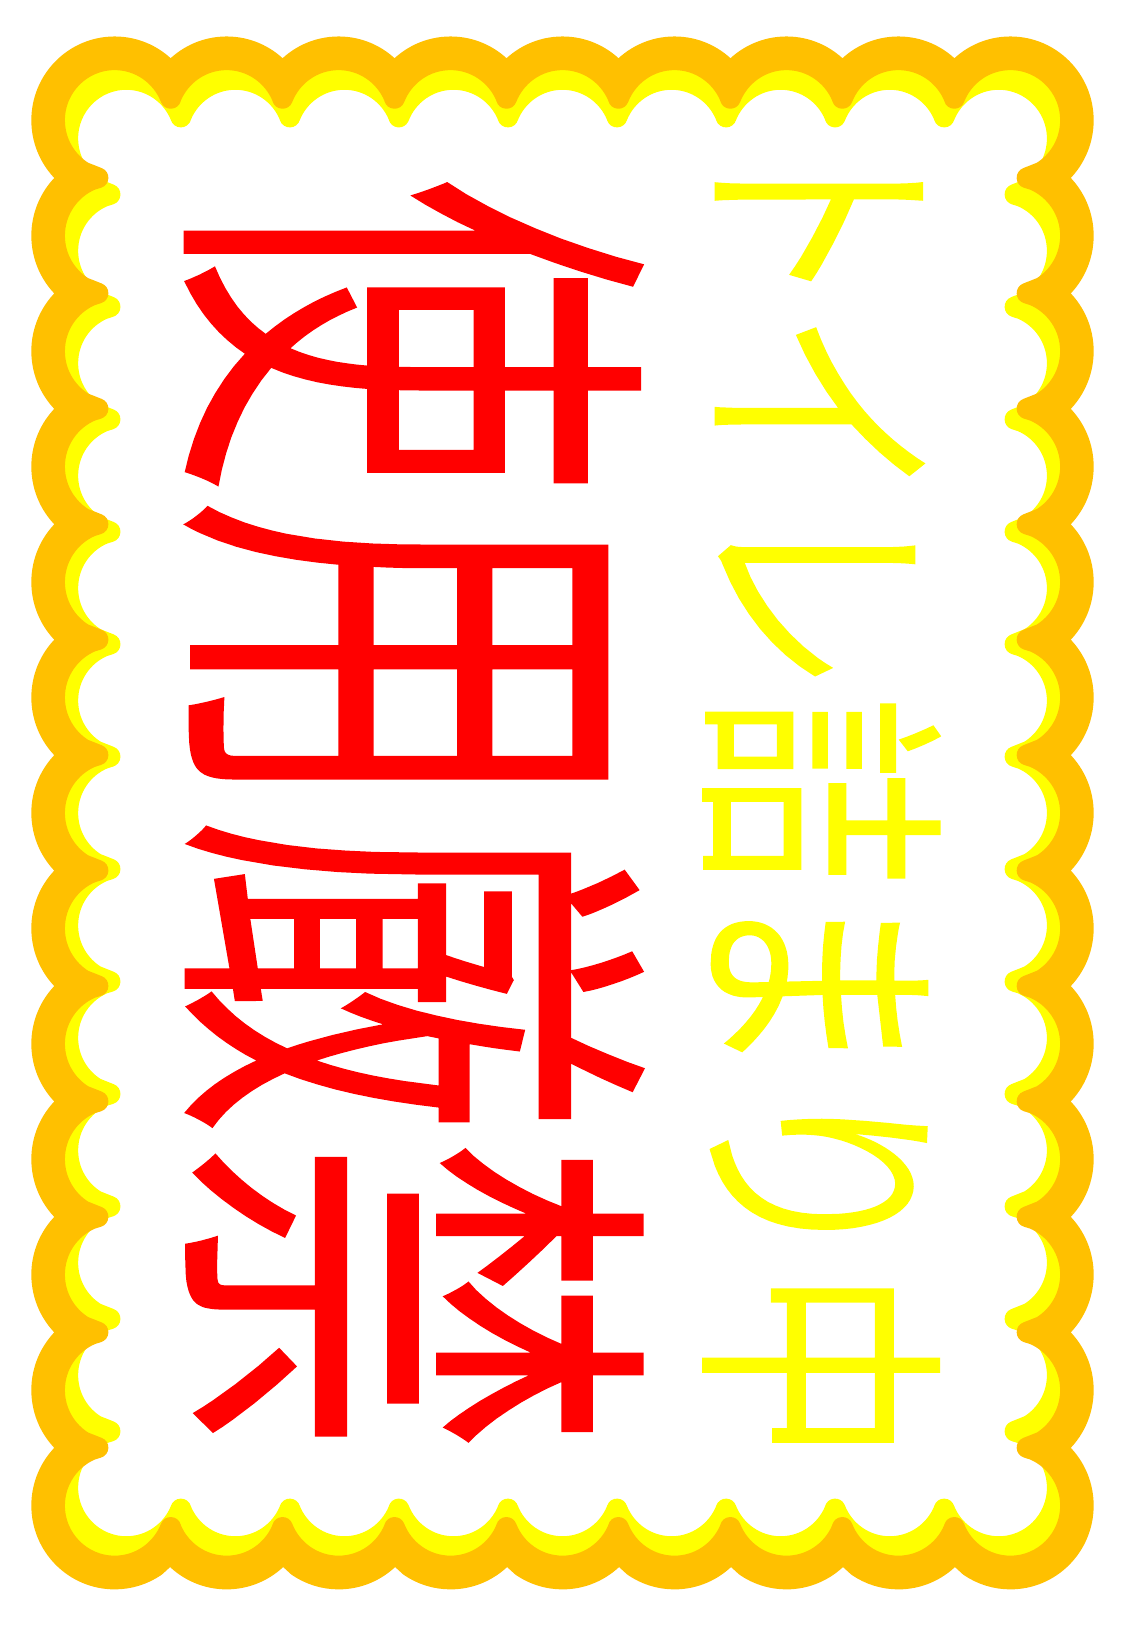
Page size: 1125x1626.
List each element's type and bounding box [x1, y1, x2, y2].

text_box [41, 46, 1084, 1580]
